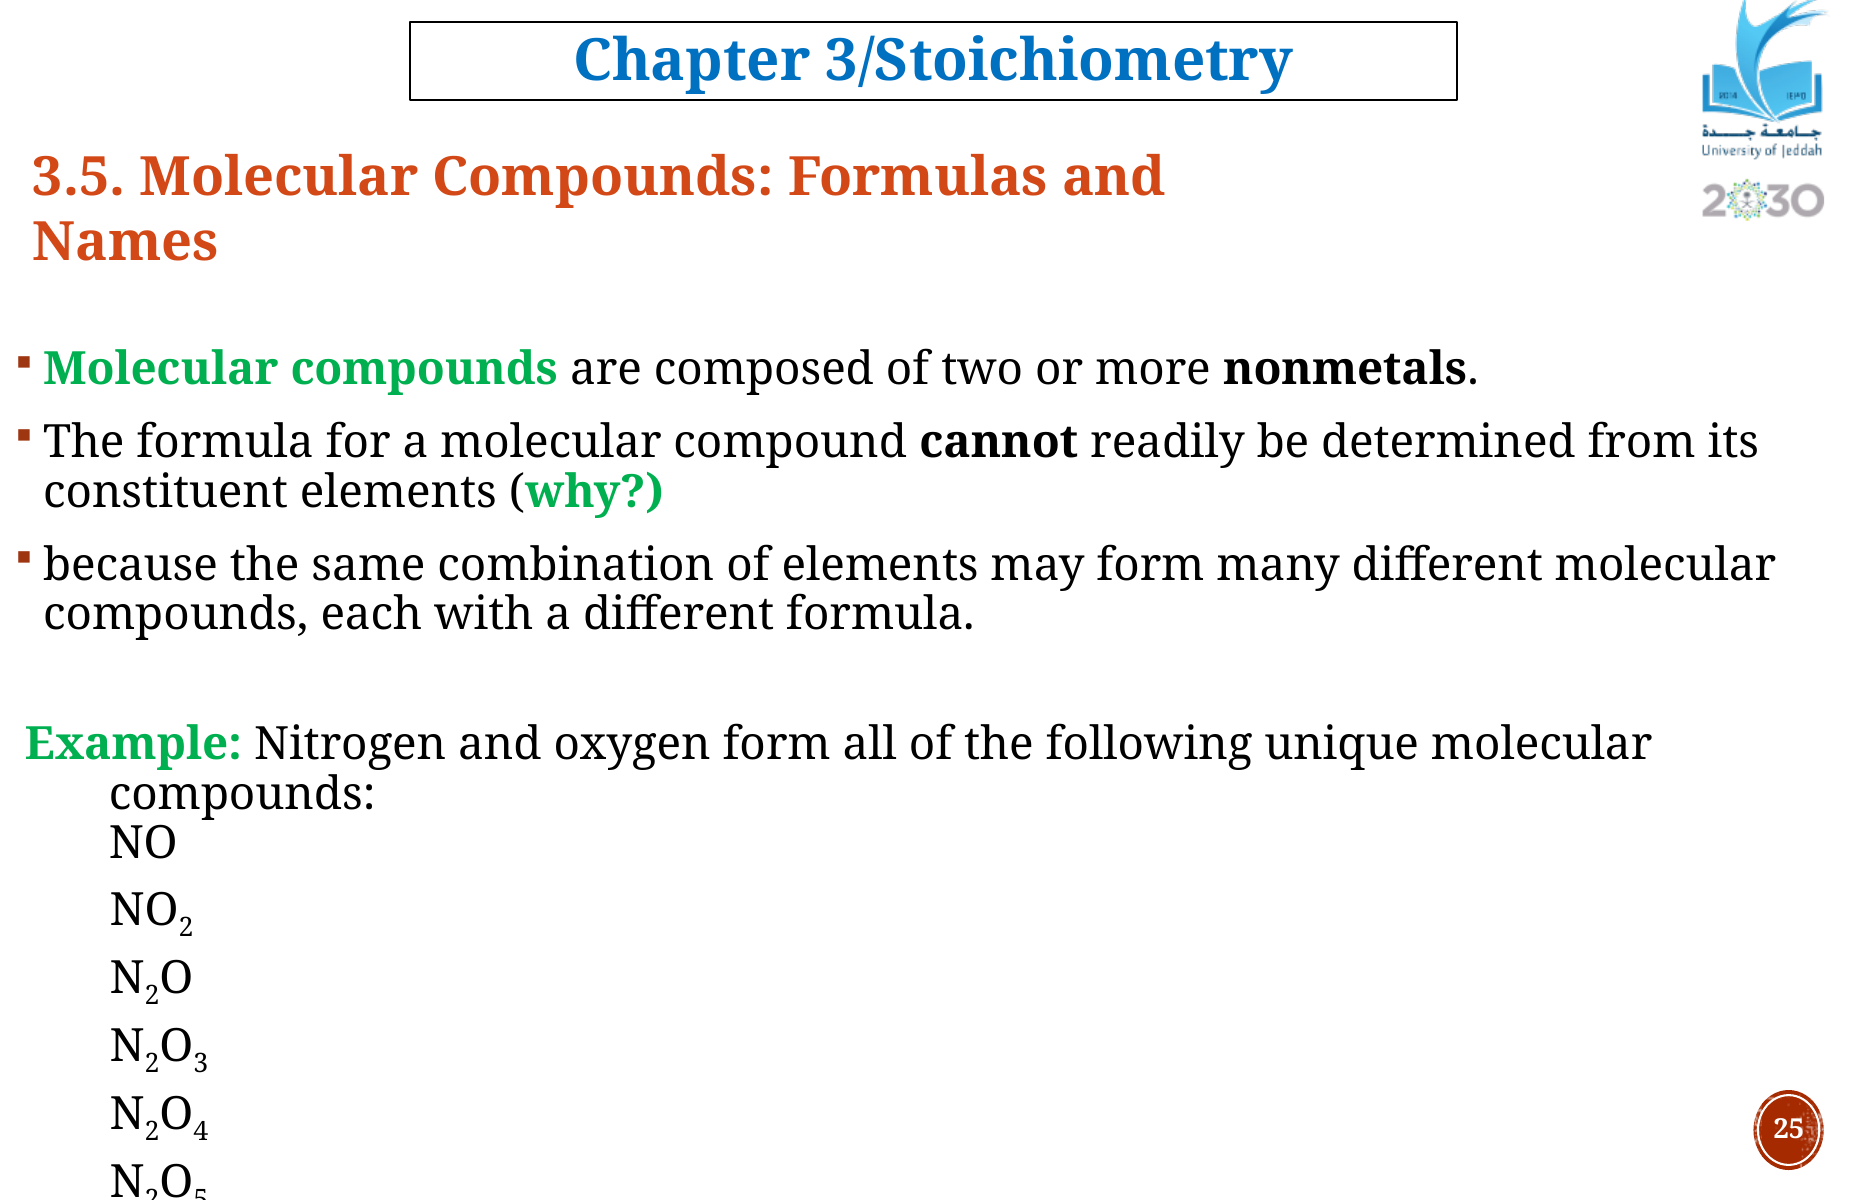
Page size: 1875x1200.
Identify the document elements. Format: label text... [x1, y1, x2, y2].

picture [1681, 0, 1846, 227]
list Molecular compounds are composed of two or more nonmetals. The formula for a molecular compound cannot readily be determined from its constituent elements (why?) because the same combination of elements may form many different molecular compounds, each with a different formula. Example: Nitrogen and oxygen form all of the following unique molecular compounds: NO NO2 N2O N2O3 N2O4 N2O5 [0, 337, 1809, 1037]
text_box Chapter 3/Stoichiometry [409, 21, 1458, 101]
text_box 3.5. Molecular Compounds: Formulas and Names [17, 133, 1207, 280]
slide_number 25 [1739, 1097, 1838, 1162]
